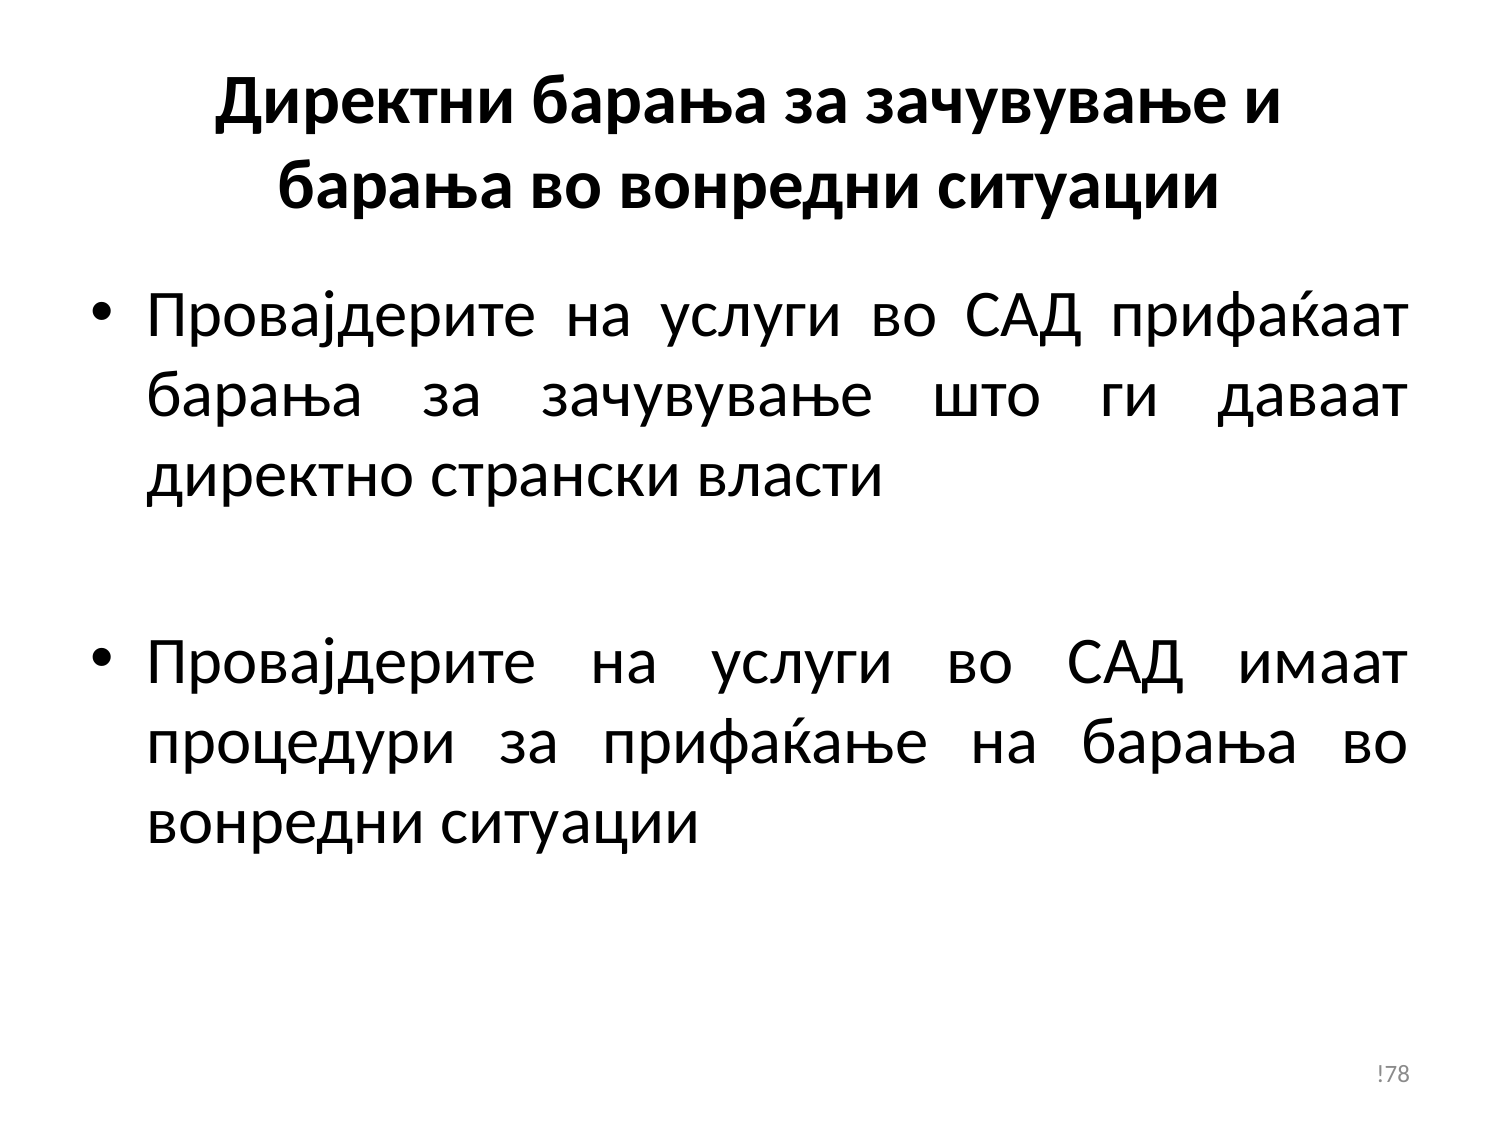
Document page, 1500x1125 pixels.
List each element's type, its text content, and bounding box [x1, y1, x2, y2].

title Директни барања за зачувување и барања во вонредни ситуации [75, 45, 1425, 233]
list Провајдерите на услуги во САД прифаќаат барања за зачувување што ги даваат директно странски власти Провајдерите на услуги во САД имаат процедури за прифаќање на барања во вонредни ситуации [75, 262, 1425, 1005]
slide_number !78 [1074, 1042, 1425, 1103]
